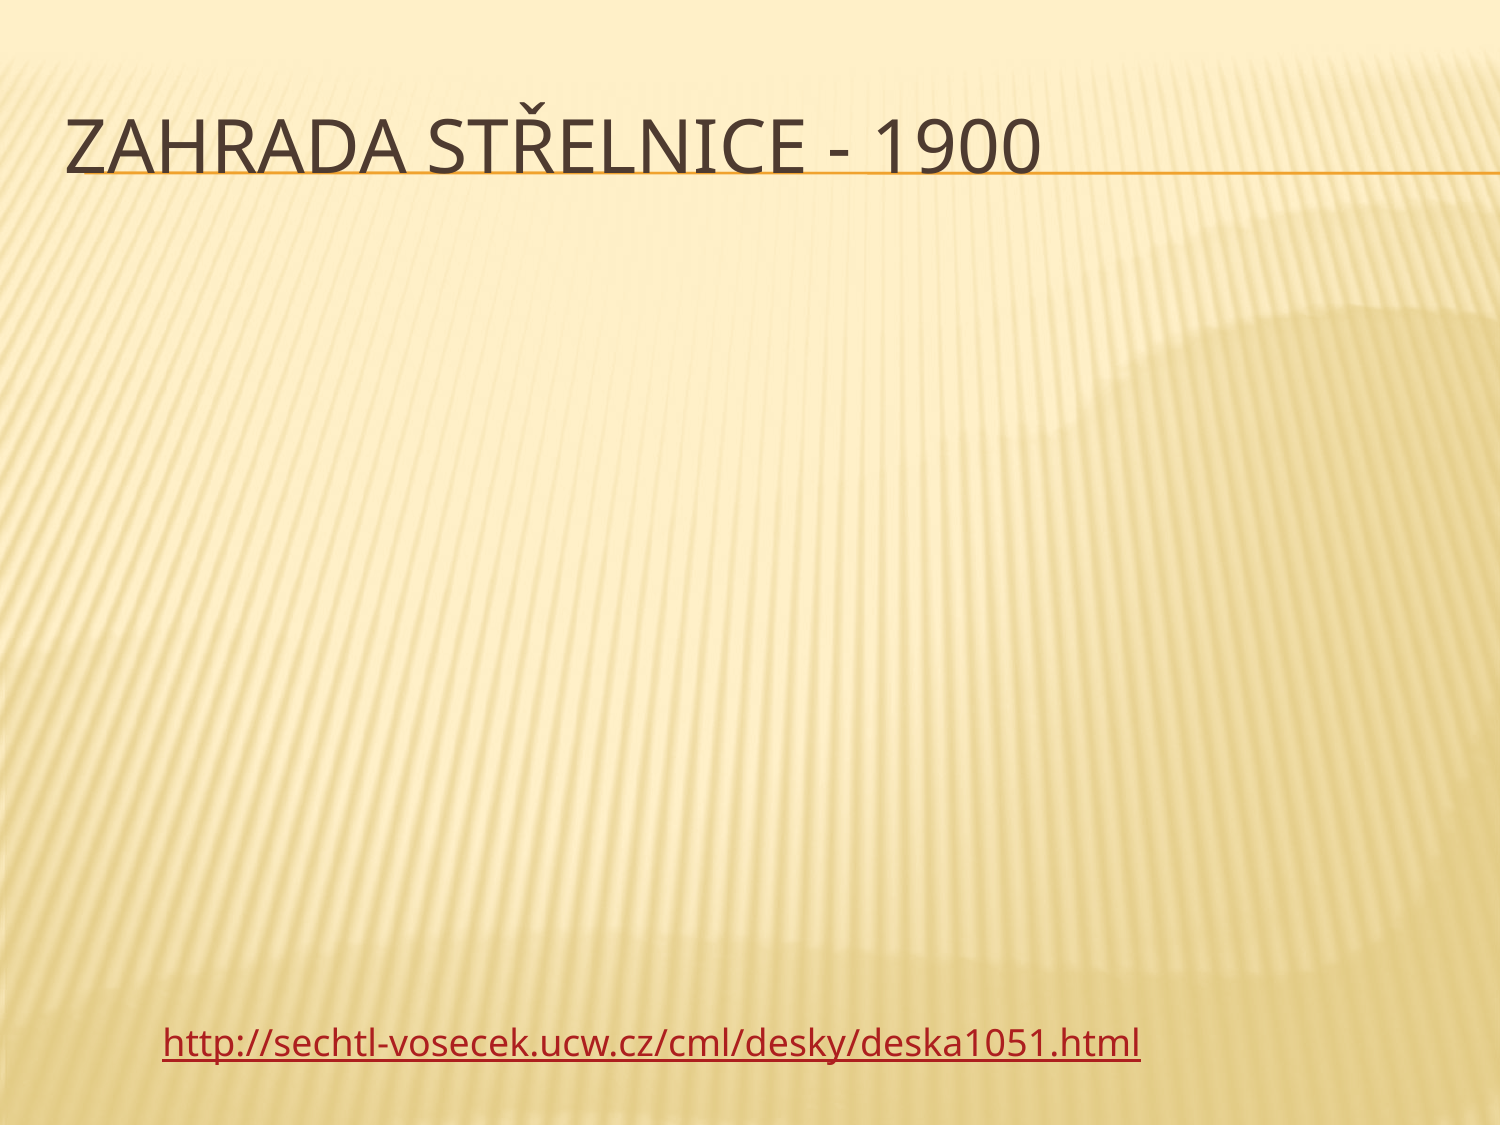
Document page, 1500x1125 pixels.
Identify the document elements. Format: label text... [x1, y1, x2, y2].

title Zahrada Střelnice - 1900 [50, 75, 1475, 213]
text_box http://sechtl-vosecek.ucw.cz/cml/desky/deska1051.html [147, 1011, 1255, 1123]
